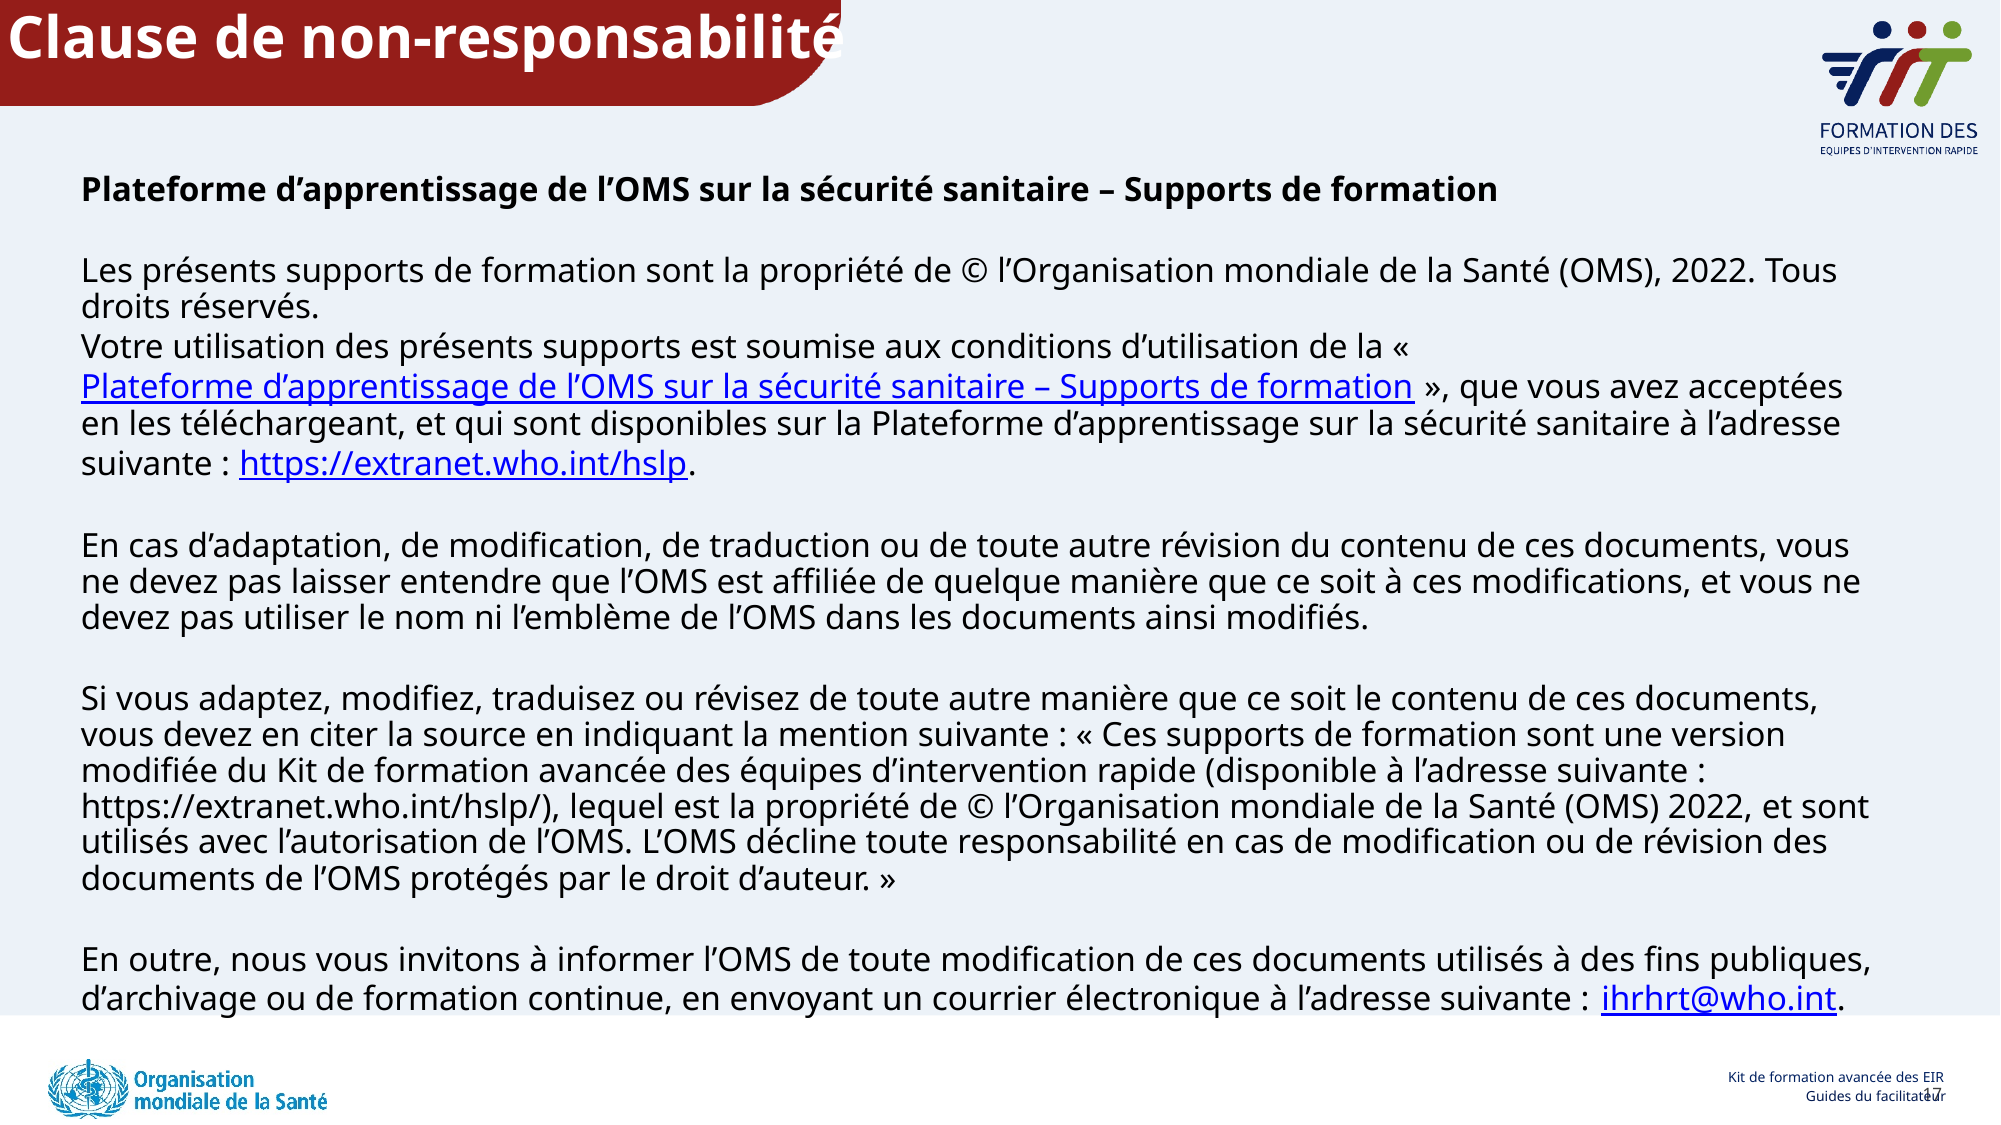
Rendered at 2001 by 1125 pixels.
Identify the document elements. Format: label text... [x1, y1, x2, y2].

list Clause de non-responsabilité [0, 0, 1134, 104]
picture [48, 1059, 327, 1119]
list Plateforme d’apprentissage de l’OMS sur la sécurité sanitaire – Supports de formation Les présents supports de formation sont la propriété de © l’Organisation mondiale de la Santé (OMS), 2022. Tous droits réservés. Votre utilisation des présents supports est soumise aux conditions d’utilisation de la « Plateforme d’apprentissage de l’OMS sur la sécurité sanitaire – Supports de formation », que vous avez acceptées en les téléchargeant, et qui sont disponibles sur la Plateforme d’apprentissage sur la sécurité sanitaire à l’adresse suivante : https://extranet.who.int/hslp. En cas d’adaptation, de modification, de traduction ou de toute autre révision du contenu de ces documents, vous ne devez pas laisser entendre que l’OMS est affiliée de quelque manière que ce soit à ces modifications, et vous ne devez pas utiliser le nom ni l’emblème de l’OMS dans les documents ainsi modifiés. Si vous adaptez, modifiez, traduisez ou révisez de toute autre manière que ce soit le contenu de ces documents, vous devez en citer la source en indiquant la mention suivante : « Ces supports de formation sont une version modifiée du Kit de formation avancée des équipes d’intervention rapide (disponible à l’adresse suivante : https://extranet.who.int/hslp/), lequel est la propriété de © l’Organisation mondiale de la Santé (OMS) 2022, et sont utilisés avec l’autorisation de l’OMS. L’OMS décline toute responsabilité en cas de modification ou de révision des documents de l’OMS protégés par le droit d’auteur. » En outre, nous vous invitons à informer l’OMS de toute modification de ces documents utilisés à des fins publiques, d’archivage ou de formation continue, en envoyant un courrier électronique à l’adresse suivante : ihrhrt@who.int. [78, 172, 1887, 1028]
picture [1820, 20, 1978, 156]
